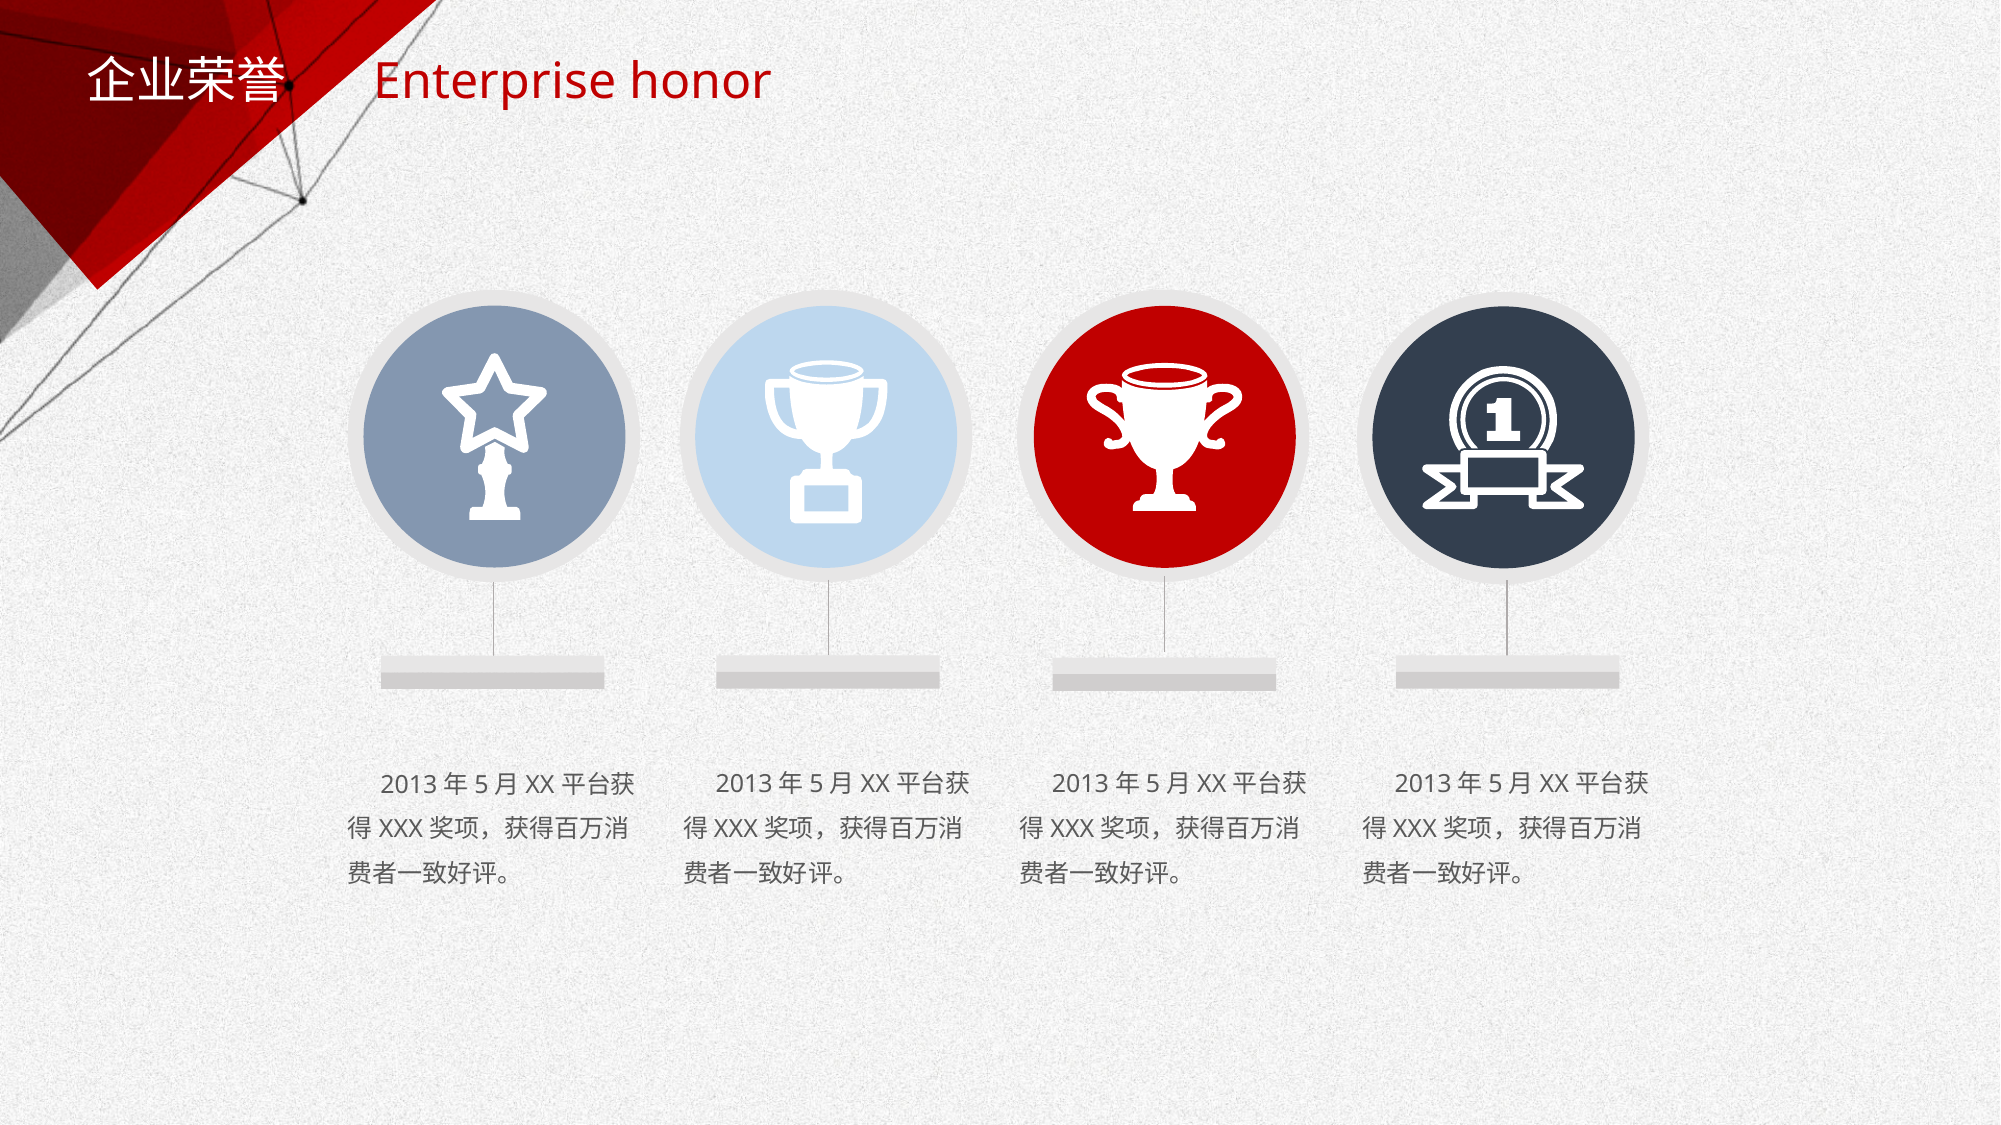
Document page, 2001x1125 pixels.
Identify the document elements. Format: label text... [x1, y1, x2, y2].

picture [0, 0, 2001, 1125]
text_box 2013年5月XX平台获得XXX奖项，获得百万消费者一致好评。 [1347, 745, 1667, 895]
text_box 2013年5月XX平台获得XXX奖项，获得百万消费者一致好评。 [1004, 745, 1325, 895]
text_box Enterprise honor [528, 41, 884, 116]
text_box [1356, 291, 1650, 689]
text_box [1016, 289, 1310, 691]
text_box 2013年5月XX平台获得XXX奖项，获得百万消费者一致好评。 [668, 745, 988, 895]
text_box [679, 289, 973, 689]
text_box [347, 289, 641, 689]
text_box 2013年5月XX平台获得XXX奖项，获得百万消费者一致好评。 [333, 745, 653, 896]
